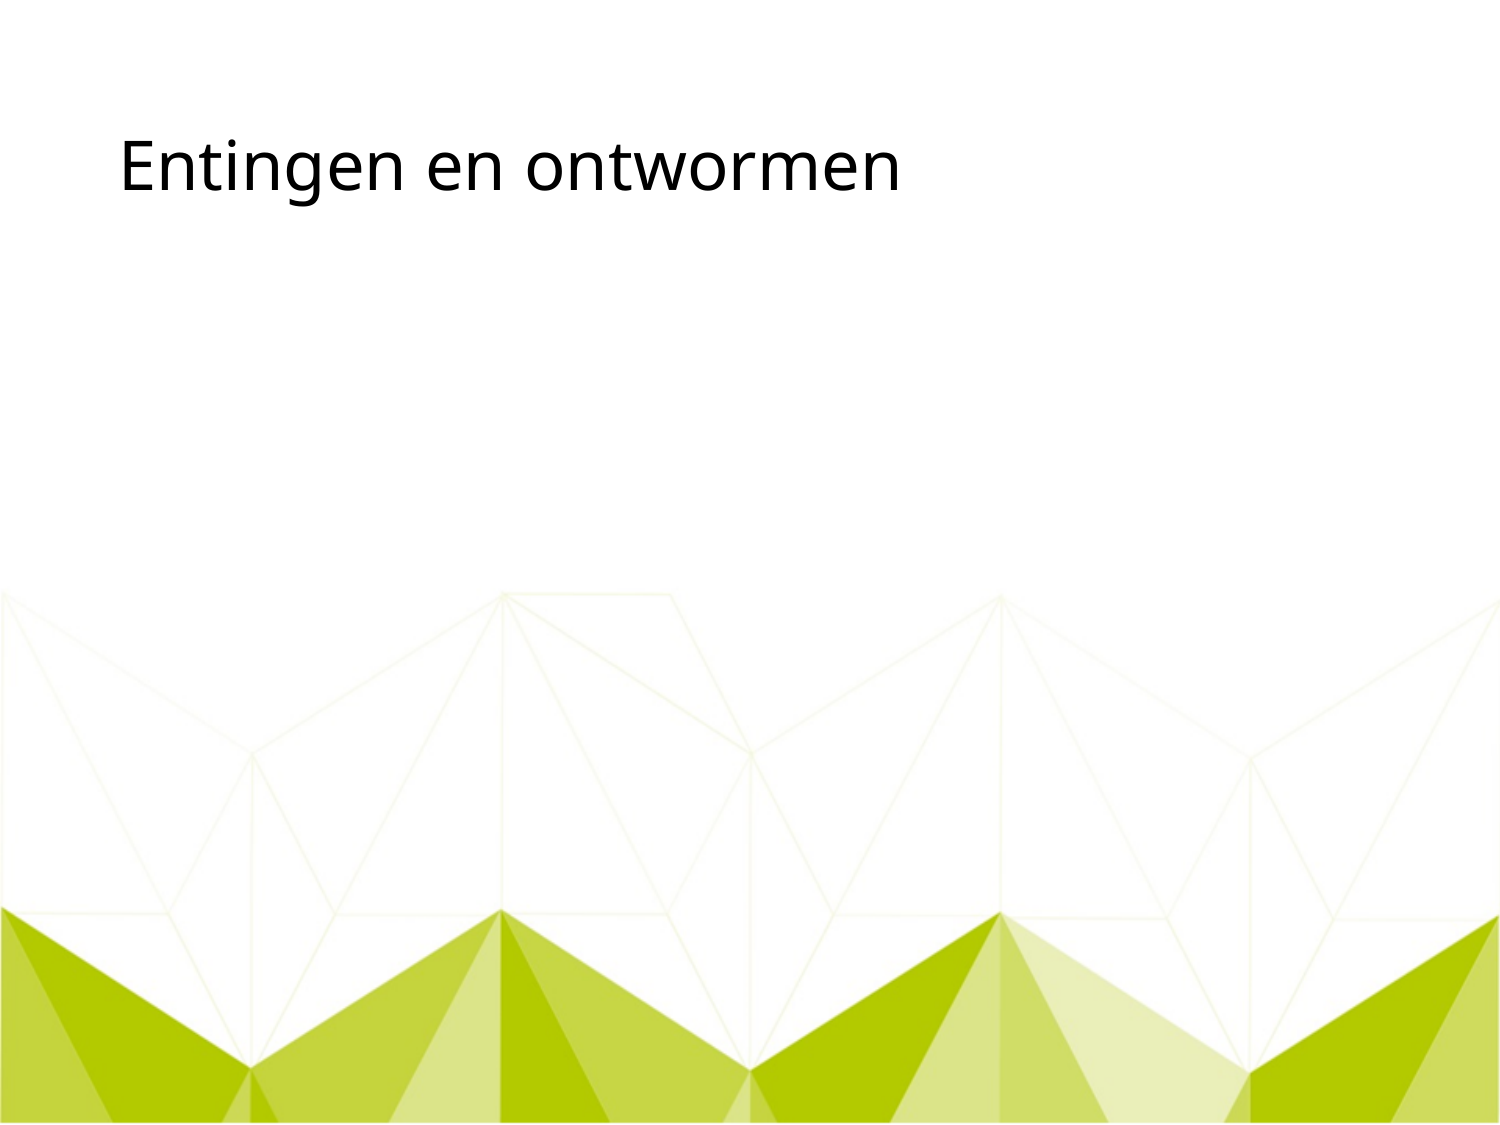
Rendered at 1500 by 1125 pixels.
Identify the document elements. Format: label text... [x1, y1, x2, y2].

picture [0, 0, 1500, 1125]
title Entingen en ontwormen [103, 59, 1397, 278]
